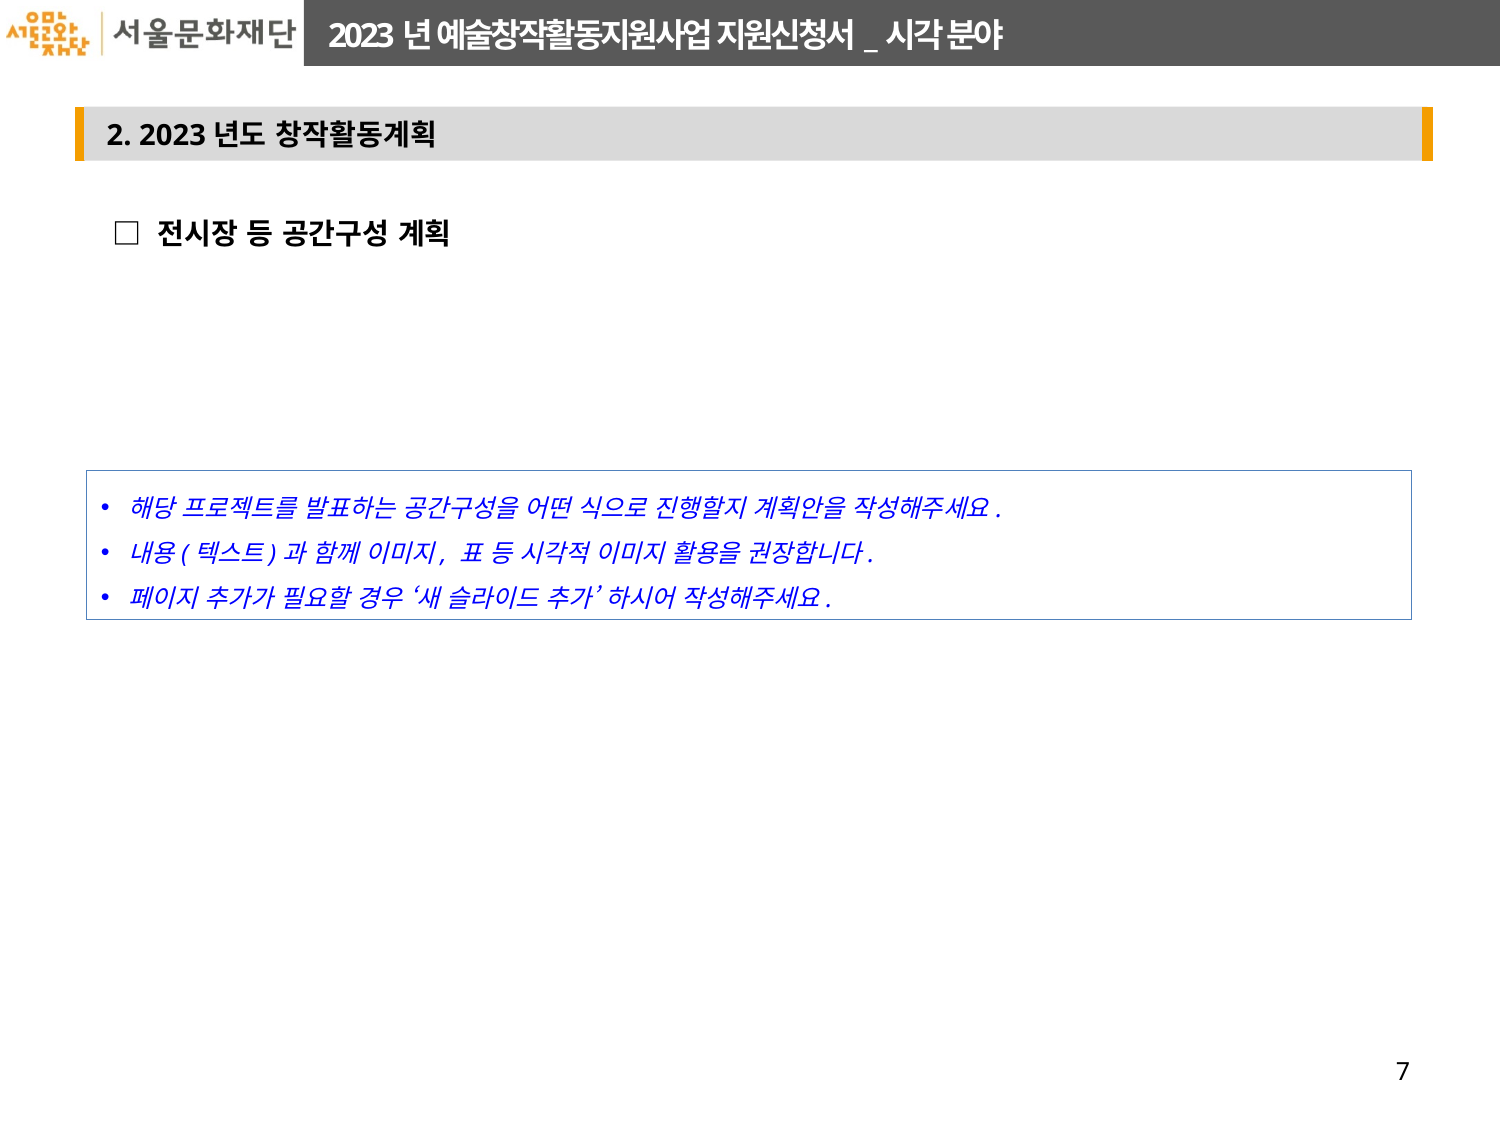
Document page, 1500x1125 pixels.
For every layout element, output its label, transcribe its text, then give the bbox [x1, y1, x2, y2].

picture [6, 6, 298, 61]
slide_number 7 [1074, 1042, 1425, 1103]
text_box □ 전시장 등 공간구성 계획 [98, 208, 1459, 398]
text_box 해당 프로젝트를 발표하는 공간구성을 어떤 식으로 진행할지 계획안을 작성해주세요. 내용(텍스트)과 함께 이미지, 표 등 시각적 이미지 활용을 권장합니다. 페이지 추가가 필요할 경우 ‘새 슬라이드 추가’ 하시어 작성해주세요. [86, 470, 1412, 620]
